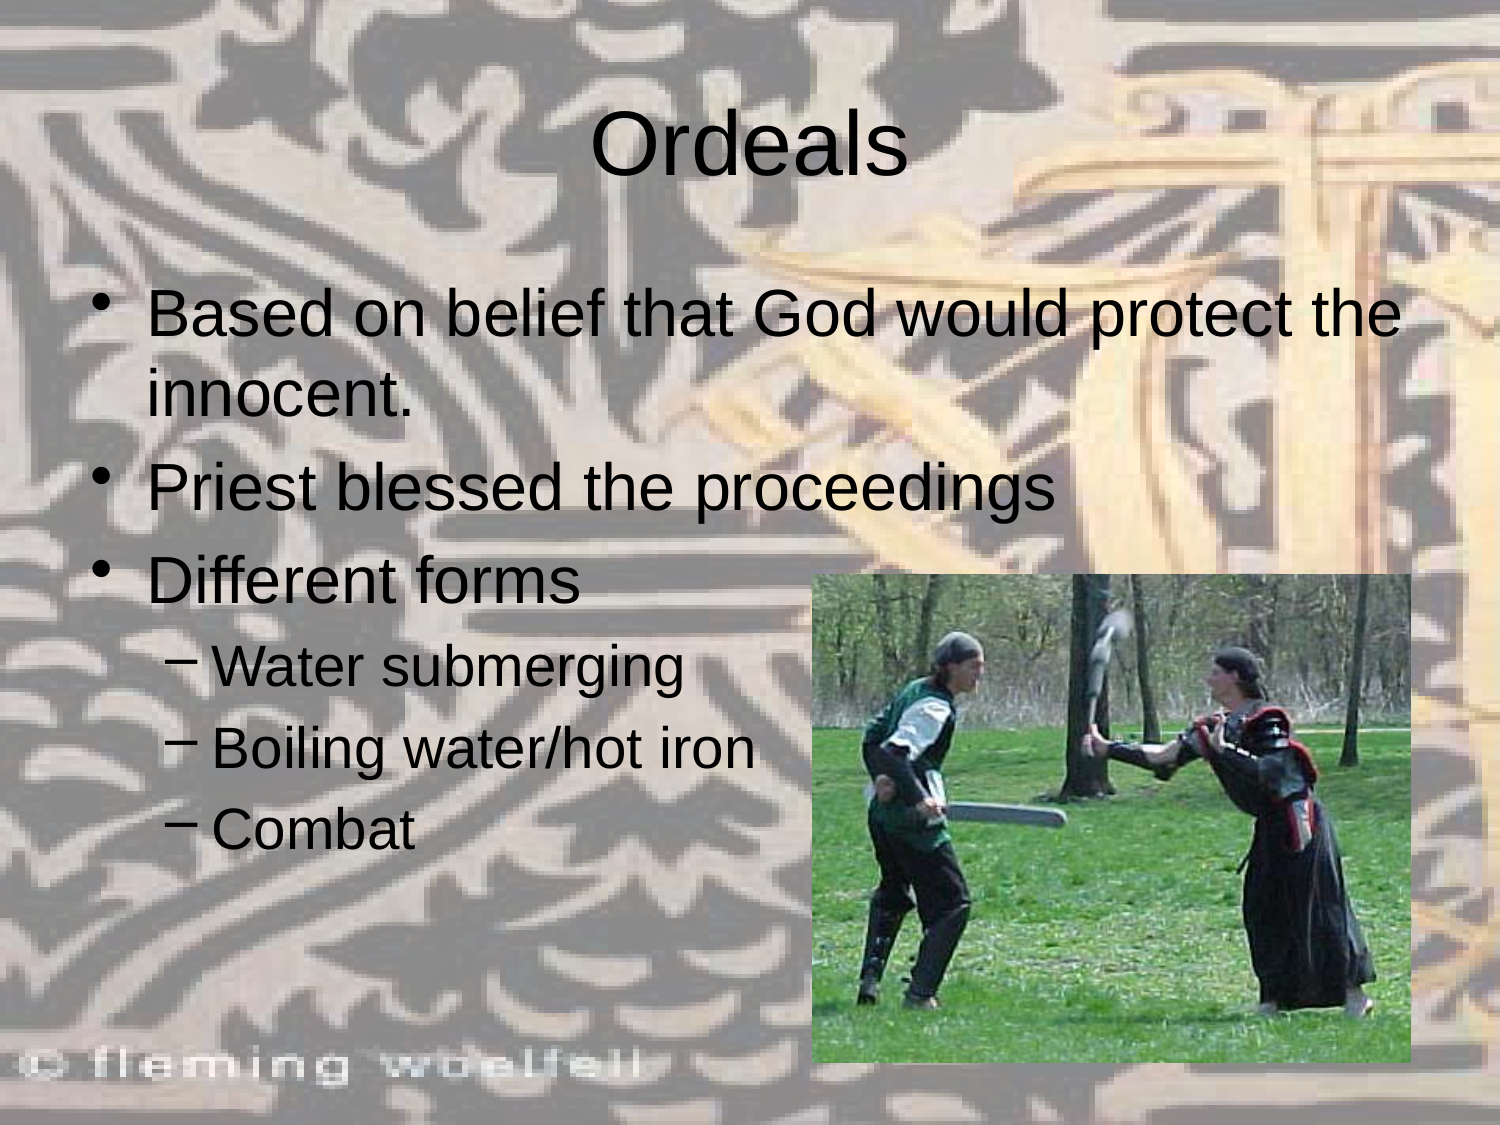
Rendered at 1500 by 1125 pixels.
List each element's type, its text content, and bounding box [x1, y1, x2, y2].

picture [812, 574, 1412, 1063]
title Ordeals [74, 44, 1426, 233]
list Based on belief that God would protect the innocent. Priest blessed the proceedings Different forms Water submerging Boiling water/hot iron Combat [74, 262, 1426, 1006]
